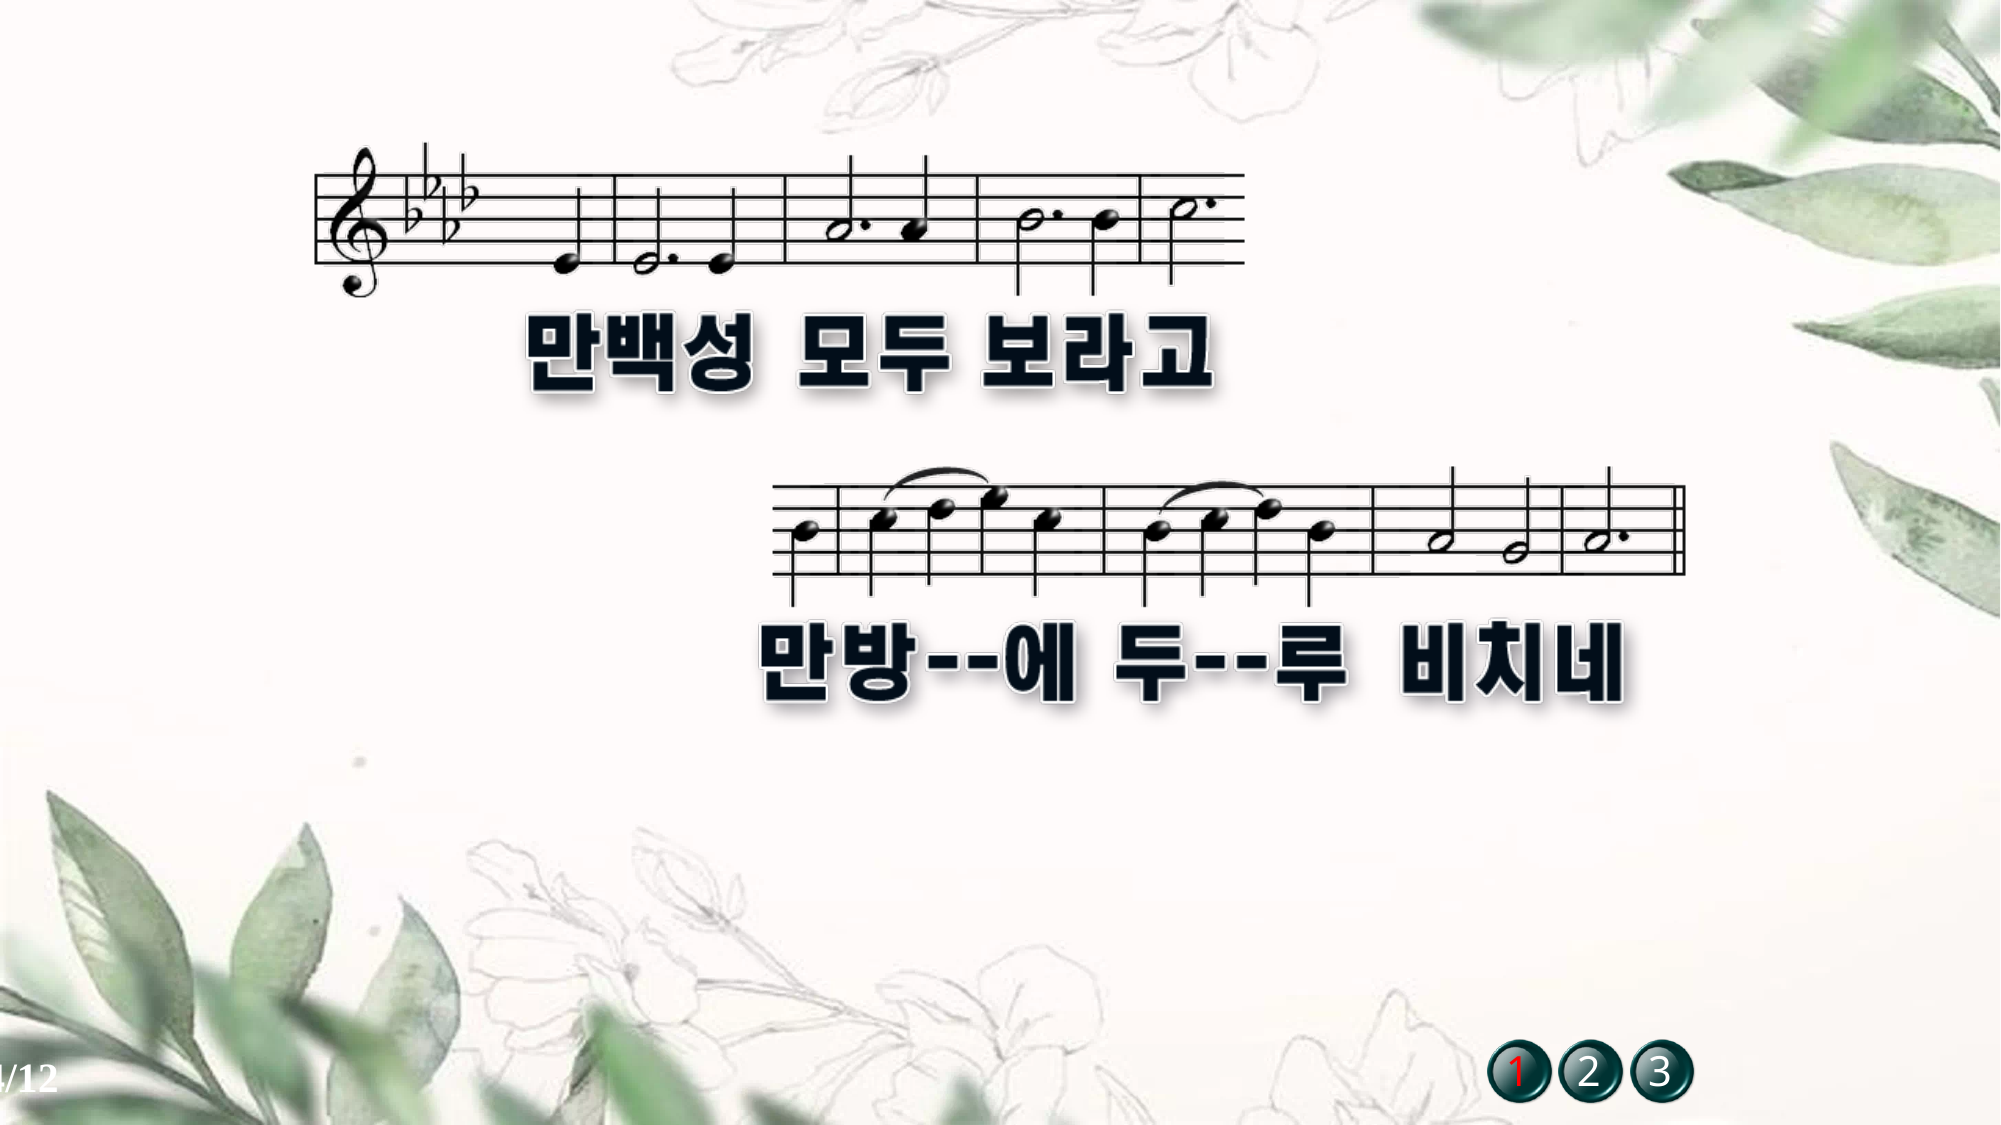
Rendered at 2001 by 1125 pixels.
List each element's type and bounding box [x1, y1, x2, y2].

picture [0, 0, 2001, 1125]
text_box [1627, 1035, 1697, 1106]
text_box [1484, 1035, 1555, 1106]
text_box [1555, 1035, 1626, 1106]
